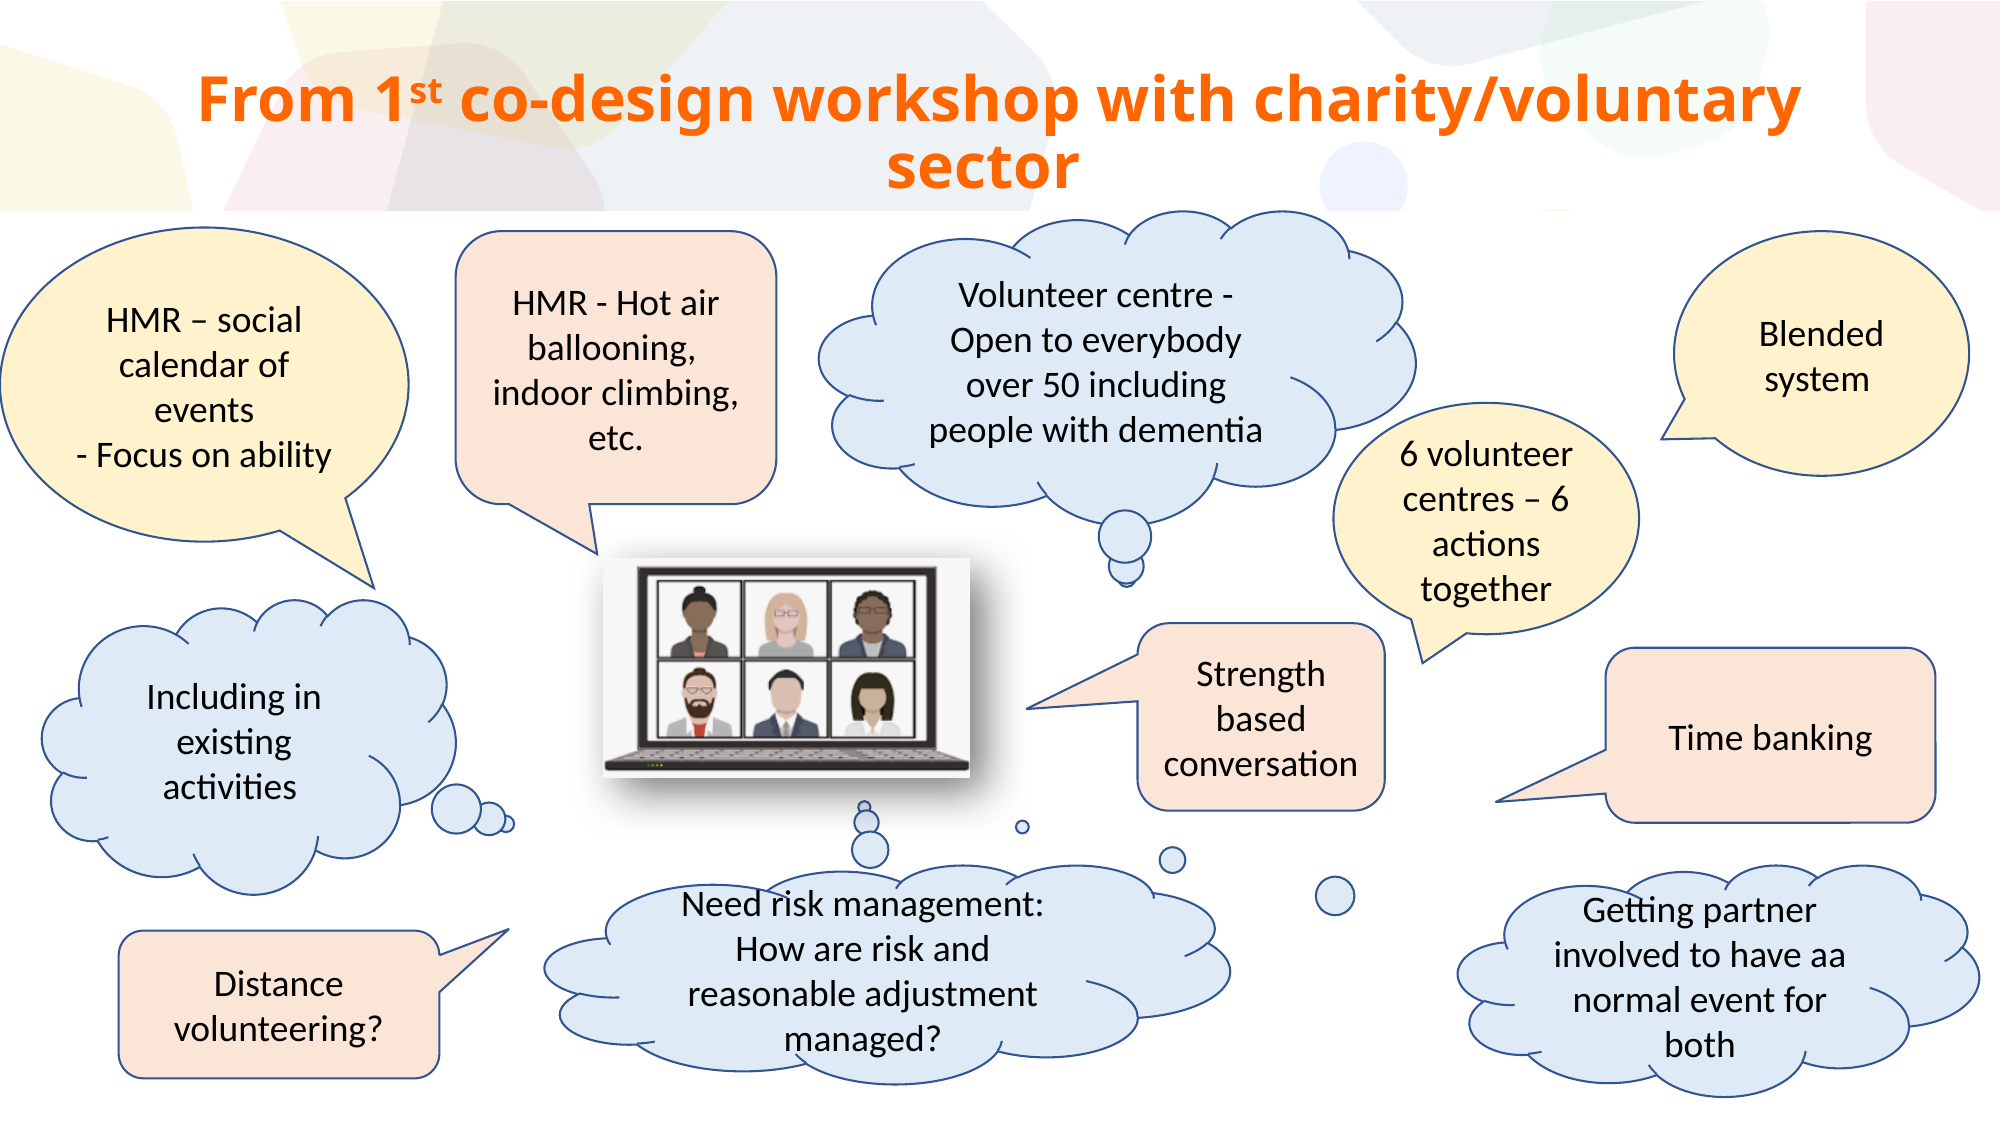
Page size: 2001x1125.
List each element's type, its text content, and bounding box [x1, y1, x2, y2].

text_box Including in existing activities [40, 599, 457, 896]
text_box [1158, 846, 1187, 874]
text_box Need risk management: How are risk and reasonable adjustment managed? [543, 864, 1232, 1086]
text_box HMR – social calendar of events - Focus on ability [0, 226, 410, 591]
picture [603, 558, 971, 778]
text_box Getting partner involved to have aa normal event for both [1456, 864, 1981, 1099]
picture [0, 1, 2000, 211]
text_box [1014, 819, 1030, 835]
text_box Distance volunteering? [117, 927, 510, 1080]
text_box 6 volunteer centres – 6 actions together [1332, 401, 1641, 665]
text_box Need risk management: How are risk and reasonable adjustment managed? [850, 825, 890, 870]
text_box Getting partner involved to have aa normal event for both [1314, 875, 1356, 917]
text_box Strength based conversation [1025, 622, 1386, 812]
text_box Including in existing activities [430, 783, 516, 837]
text_box HMR - Hot air ballooning, indoor climbing, etc. [454, 230, 778, 557]
text_box Blended system [1659, 230, 1971, 477]
text_box Volunteer centre - Open to everybody over 50 including people with dementia [817, 211, 1417, 589]
text_box Time banking [1495, 646, 1937, 824]
